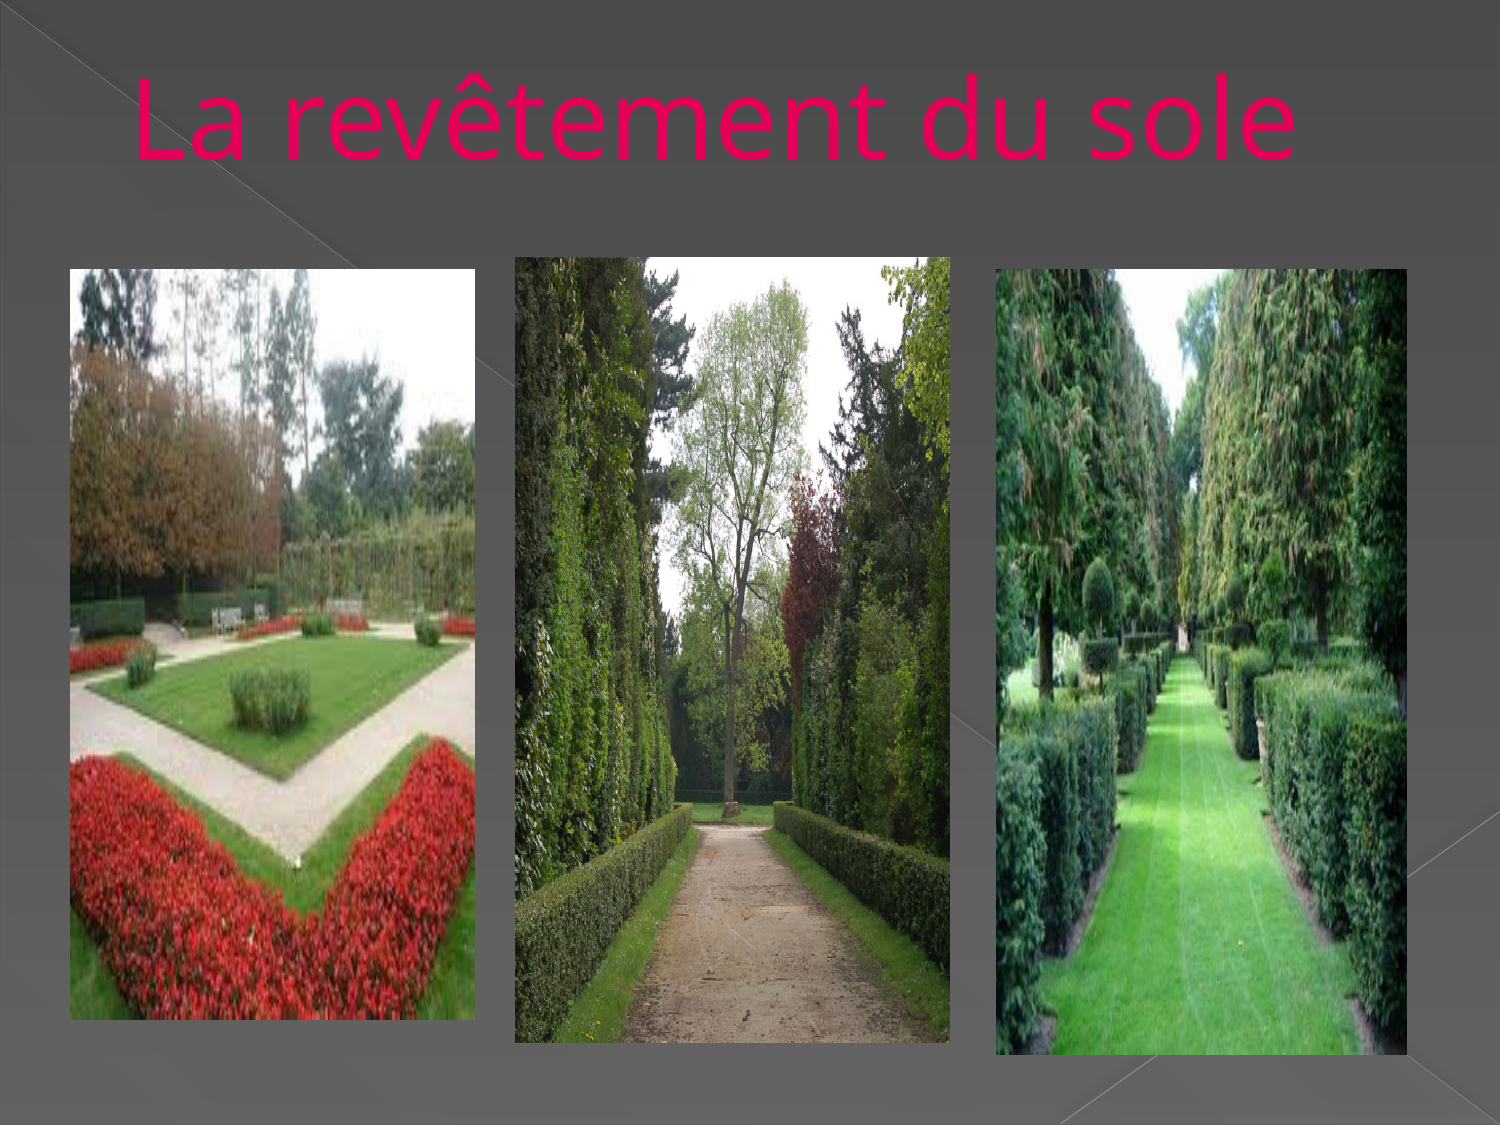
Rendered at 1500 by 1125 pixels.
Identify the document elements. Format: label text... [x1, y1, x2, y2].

title La revêtement du sole [0, 0, 1350, 230]
picture [515, 257, 950, 1044]
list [70, 269, 476, 1020]
picture [995, 269, 1407, 1055]
